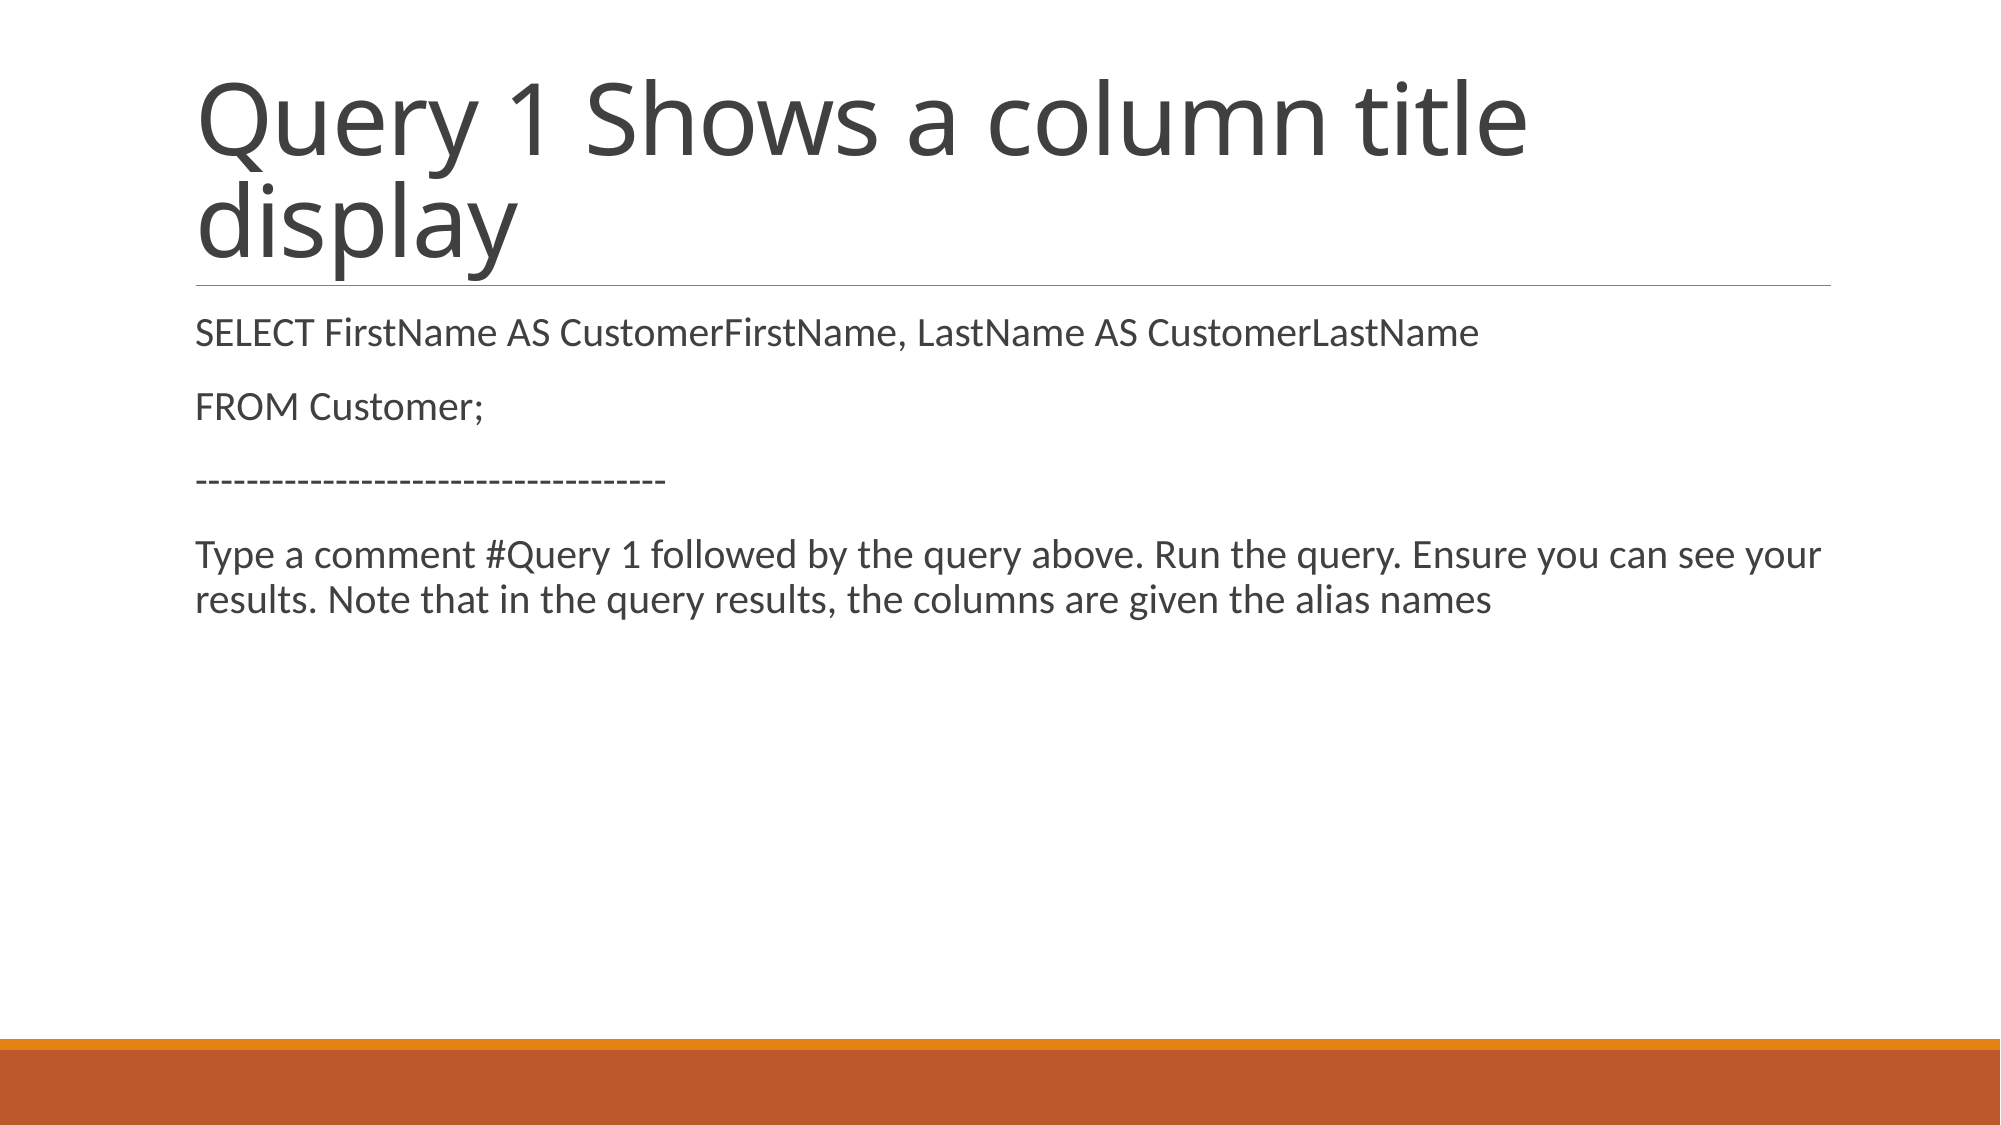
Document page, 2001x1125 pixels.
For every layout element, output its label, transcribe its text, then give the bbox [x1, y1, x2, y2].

title Query 1 Shows a column title display [180, 47, 1830, 285]
list SELECT FirstName AS CustomerFirstName, LastName AS CustomerLastName FROM Customer; ------------------------------------- Type a comment #Query 1 followed by the query above. Run the query. Ensure you can see your results. Note that in the query results, the columns are given the alias names [180, 302, 1830, 963]
